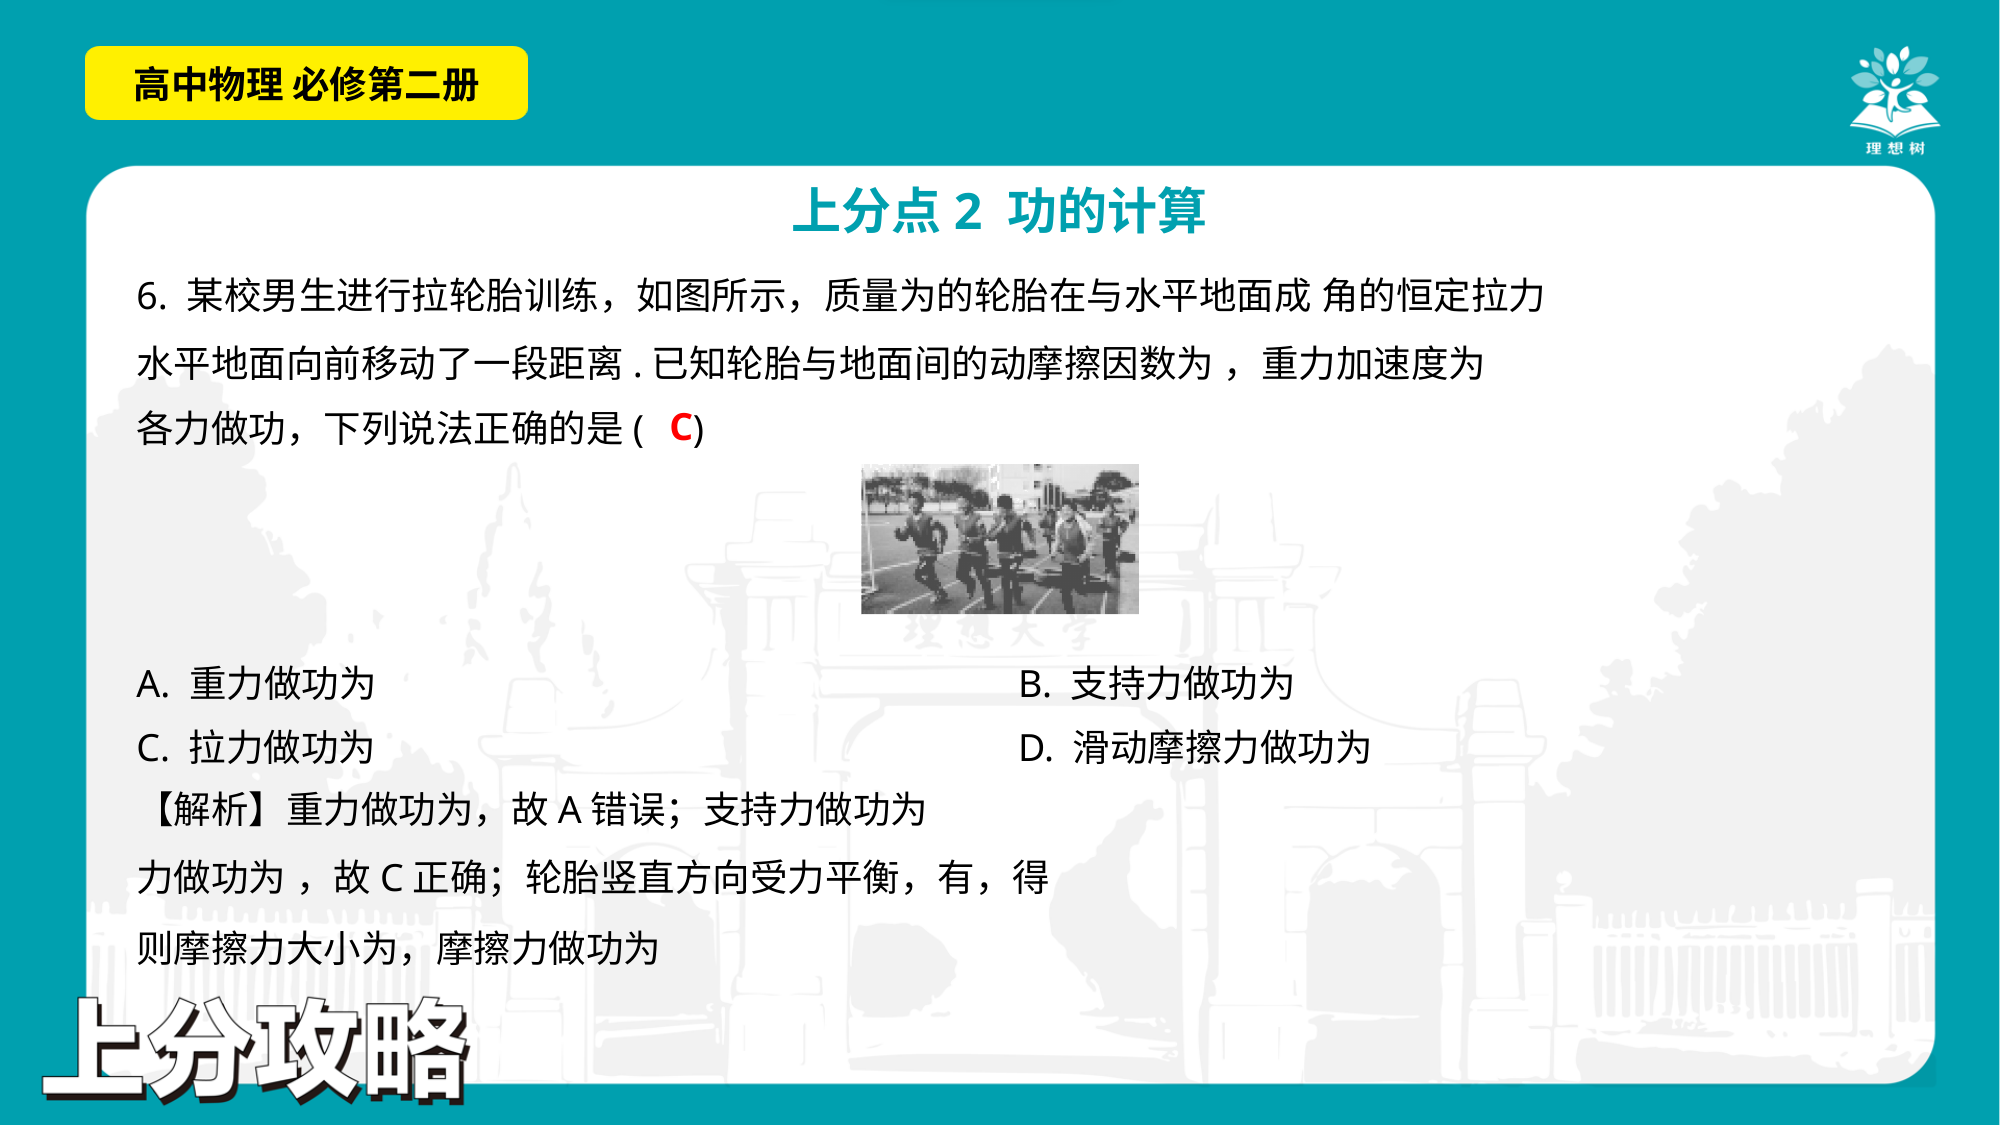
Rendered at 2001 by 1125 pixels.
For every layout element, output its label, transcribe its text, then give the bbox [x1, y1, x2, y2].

text_box C [654, 383, 709, 442]
picture [0, 0, 2000, 1125]
